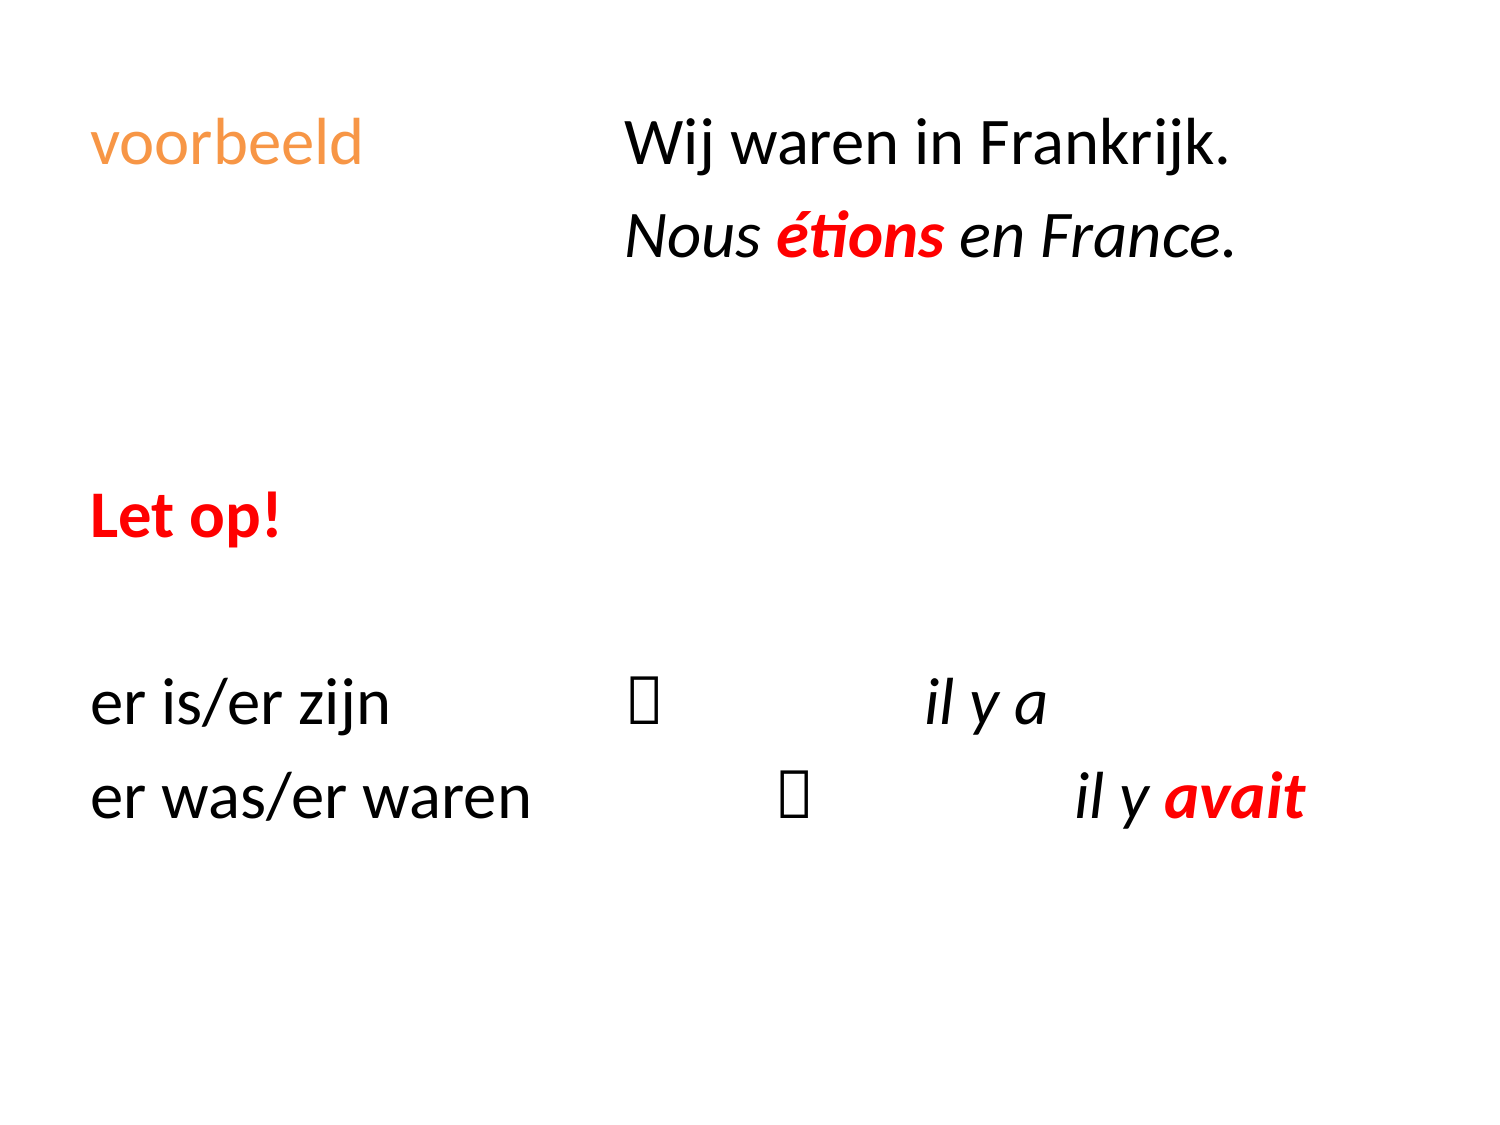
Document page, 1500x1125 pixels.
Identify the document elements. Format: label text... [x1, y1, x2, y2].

list voorbeeld Wij waren in Frankrijk. Nous étions en France. Let op! er is/er zijn  il y a er was/er waren  il y avait [75, 90, 1425, 1005]
